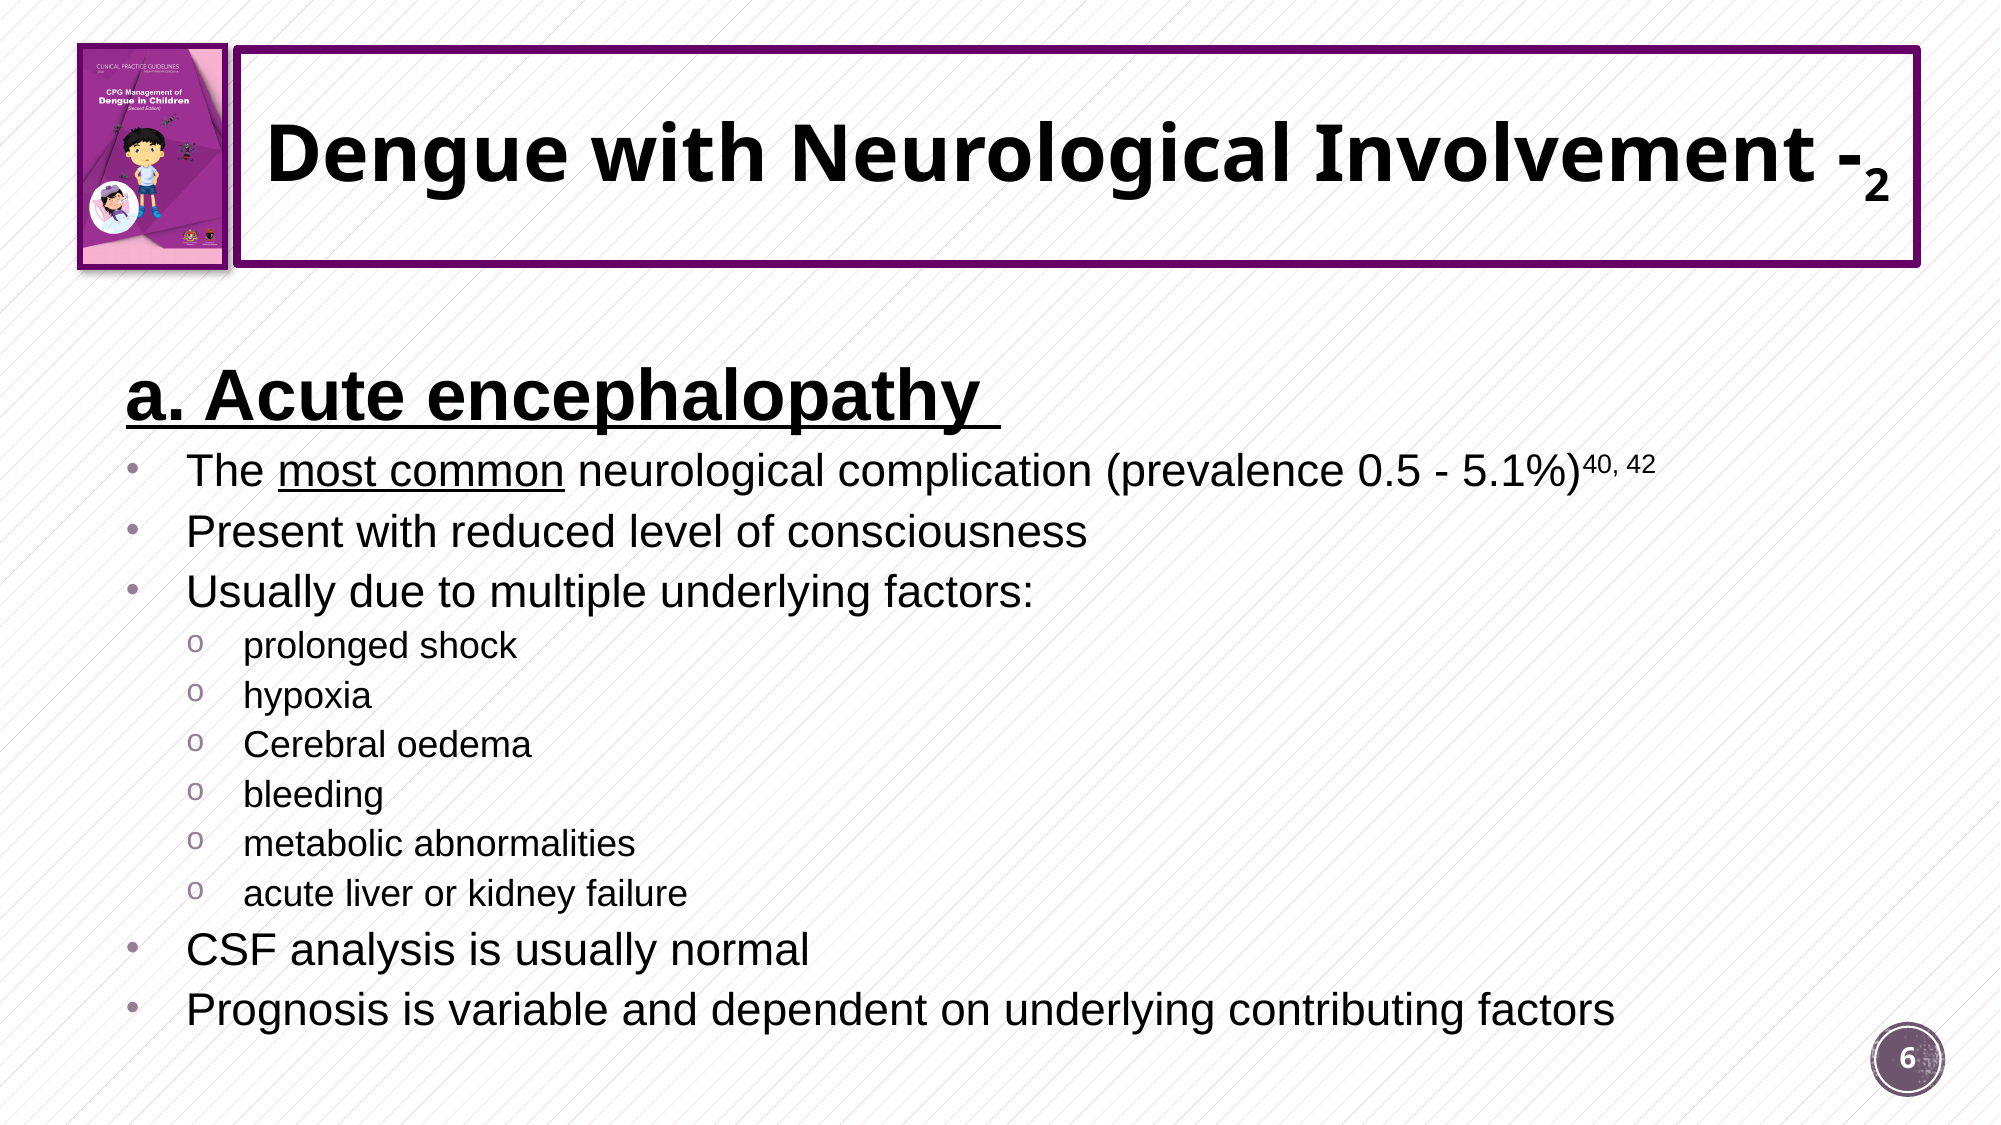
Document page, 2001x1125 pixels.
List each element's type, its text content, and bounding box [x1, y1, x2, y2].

list a. Acute encephalopathy The most common neurological complication (prevalence 0.5 - 5.1%)40, 42 Present with reduced level of consciousness Usually due to multiple underlying factors: prolonged shock hypoxia Cerebral oedema bleeding metabolic abnormalities acute liver or kidney failure CSF analysis is usually normal Prognosis is variable and dependent on underlying contributing factors [110, 331, 1890, 1073]
slide_number 6 [1855, 1028, 1961, 1089]
picture [83, 49, 222, 264]
text_box Dengue with Neurological Involvement -2 [237, 49, 1918, 264]
